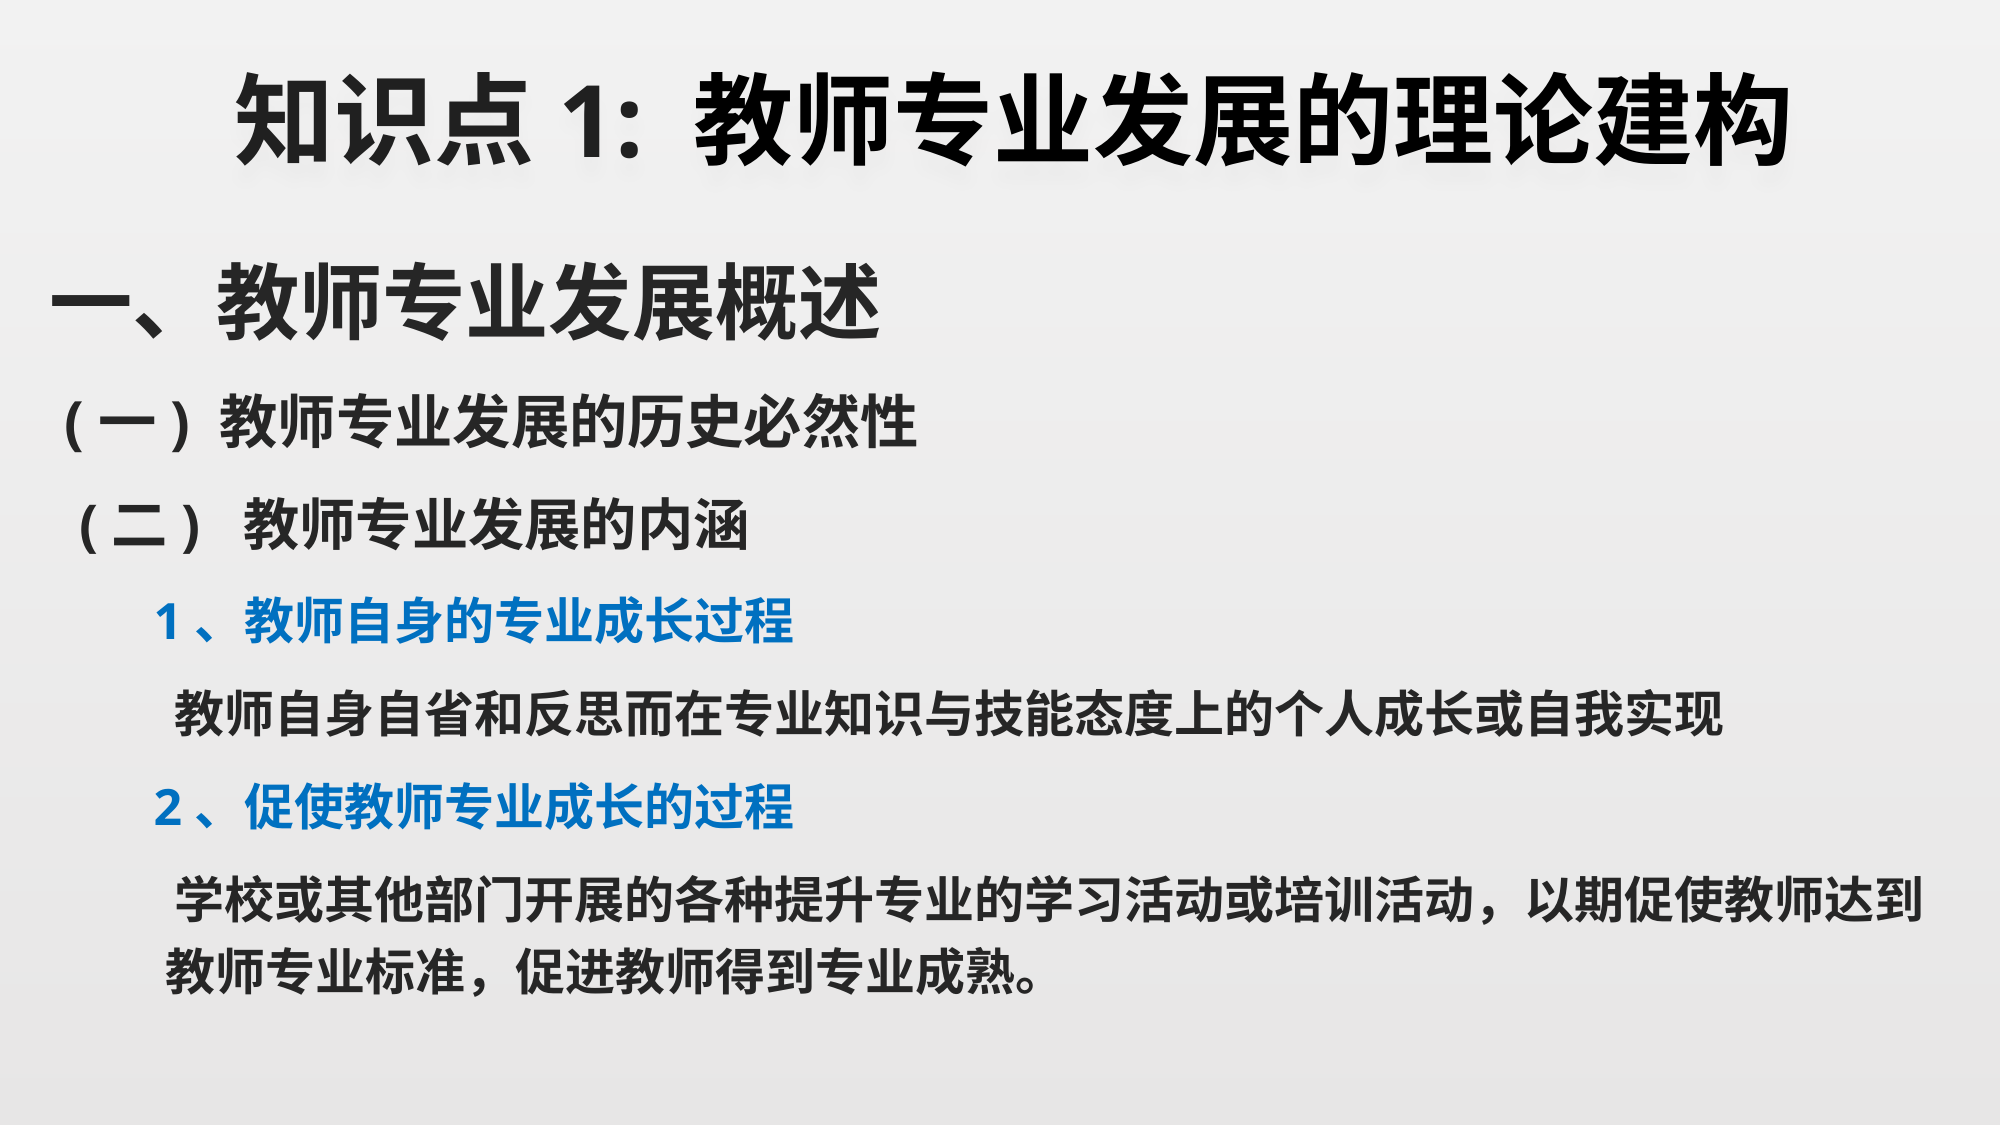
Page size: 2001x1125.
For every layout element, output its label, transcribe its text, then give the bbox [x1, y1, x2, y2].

list 一、教师专业发展概述 (一) 教师专业发展的历史必然性 (二) 教师专业发展的内涵 1、教师自身的专业成长过程 教师自身自省和反思而在专业知识与技能态度上的个人成长或自我实现 2、促使教师专业成长的过程 学校或其他部门开展的各种提升专业的学习活动或培训活动，以期促使教师达到教师专业标准，促进教师得到专业成熟。 [29, 220, 1959, 1102]
title 知识点1: 教师专业发展的理论建构 [41, 30, 1988, 221]
